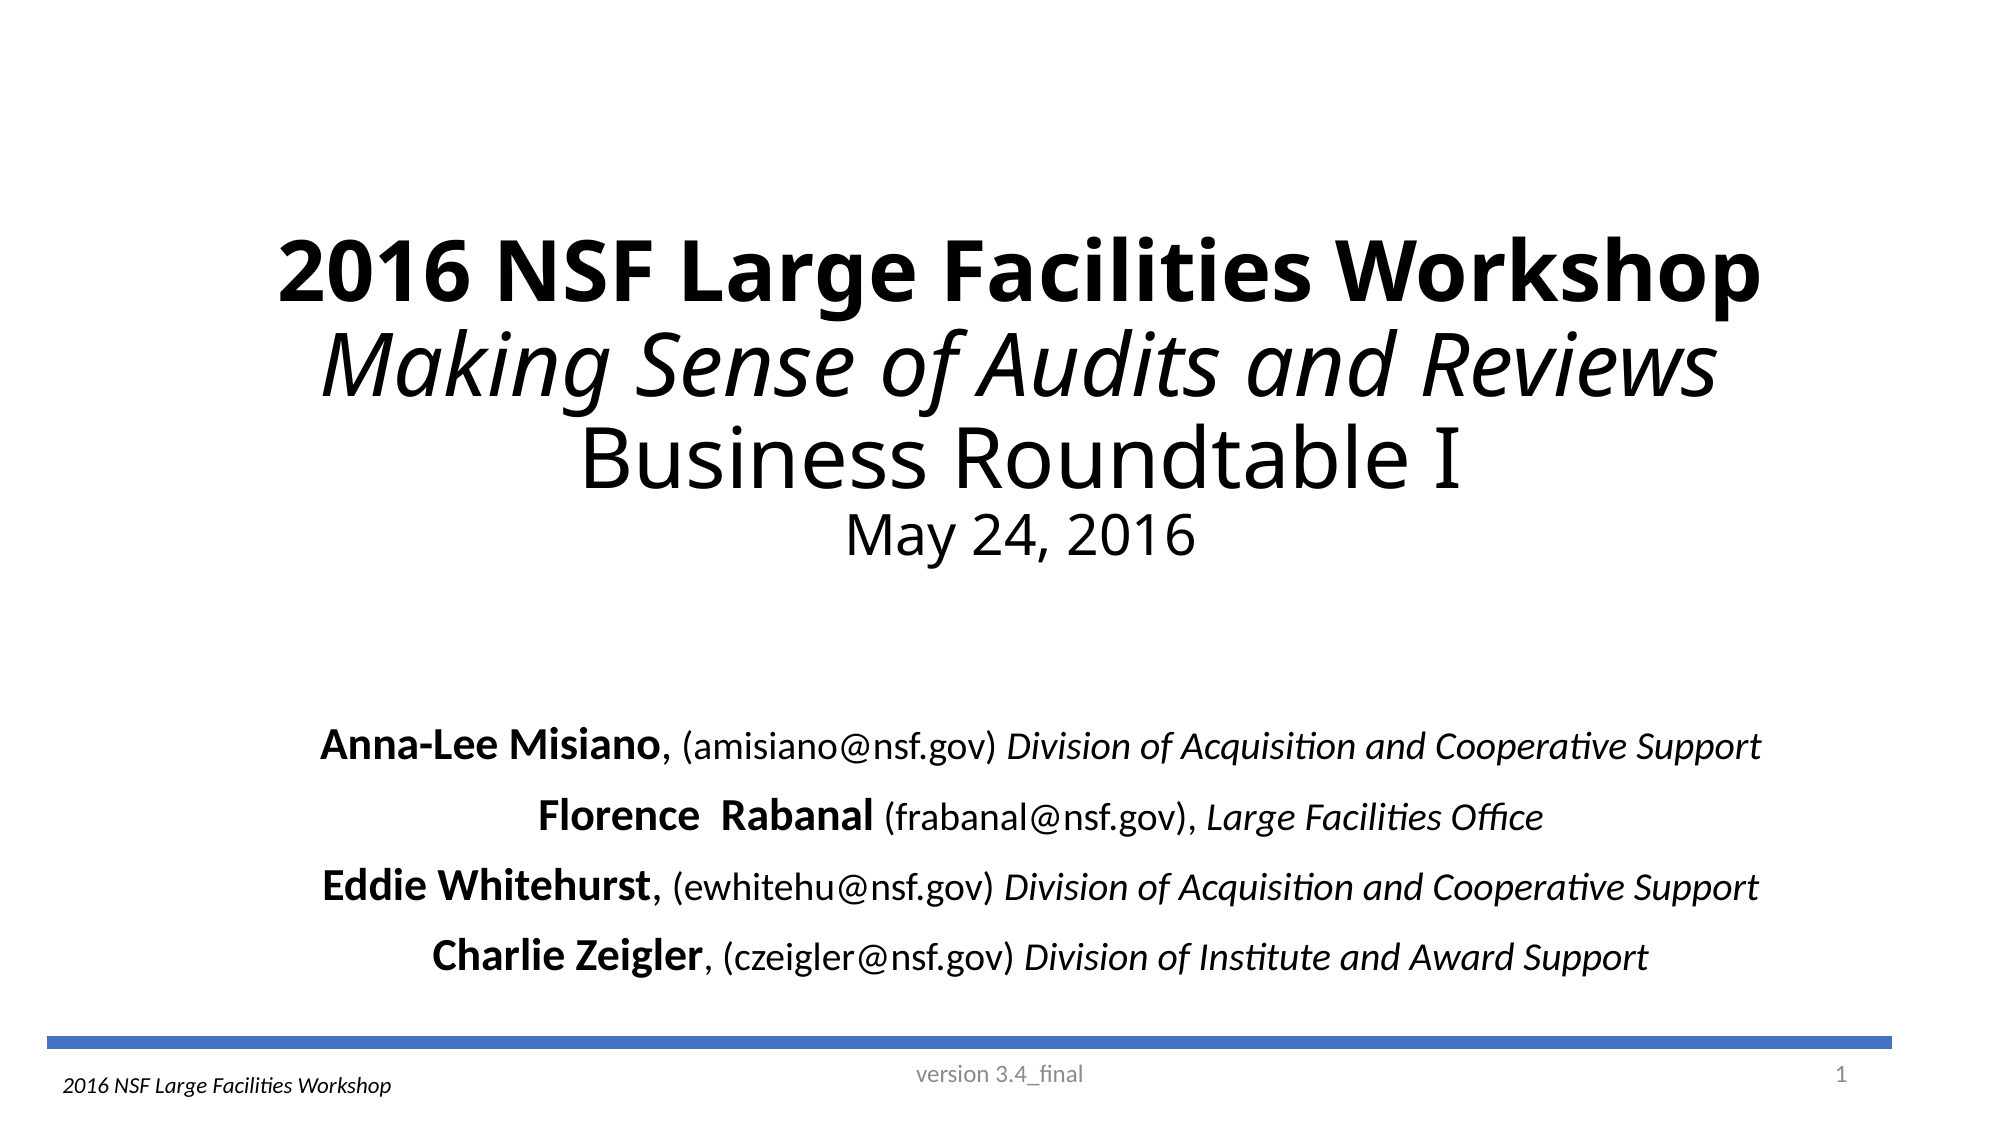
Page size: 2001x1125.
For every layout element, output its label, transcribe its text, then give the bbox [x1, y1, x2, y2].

title 2016 NSF Large Facilities Workshop Making Sense of Audits and Reviews Business Roundtable I May 24, 2016 [249, 135, 1791, 576]
subtitle Anna-Lee Misiano, (amisiano@nsf.gov) Division of Acquisition and Cooperative Support Florence Rabanal (frabanal@nsf.gov), Large Facilities Office Eddie Whitehurst, (ewhitehu@nsf.gov) Division of Acquisition and Cooperative Support Charlie Zeigler, (czeigler@nsf.gov) Division of Institute and Award Support [249, 712, 1833, 1012]
footer version 3.4_final [662, 1043, 1338, 1103]
text_box 2016 NSF Large Facilities Workshop [47, 1062, 498, 1105]
slide_number 1 [1412, 1049, 1863, 1103]
